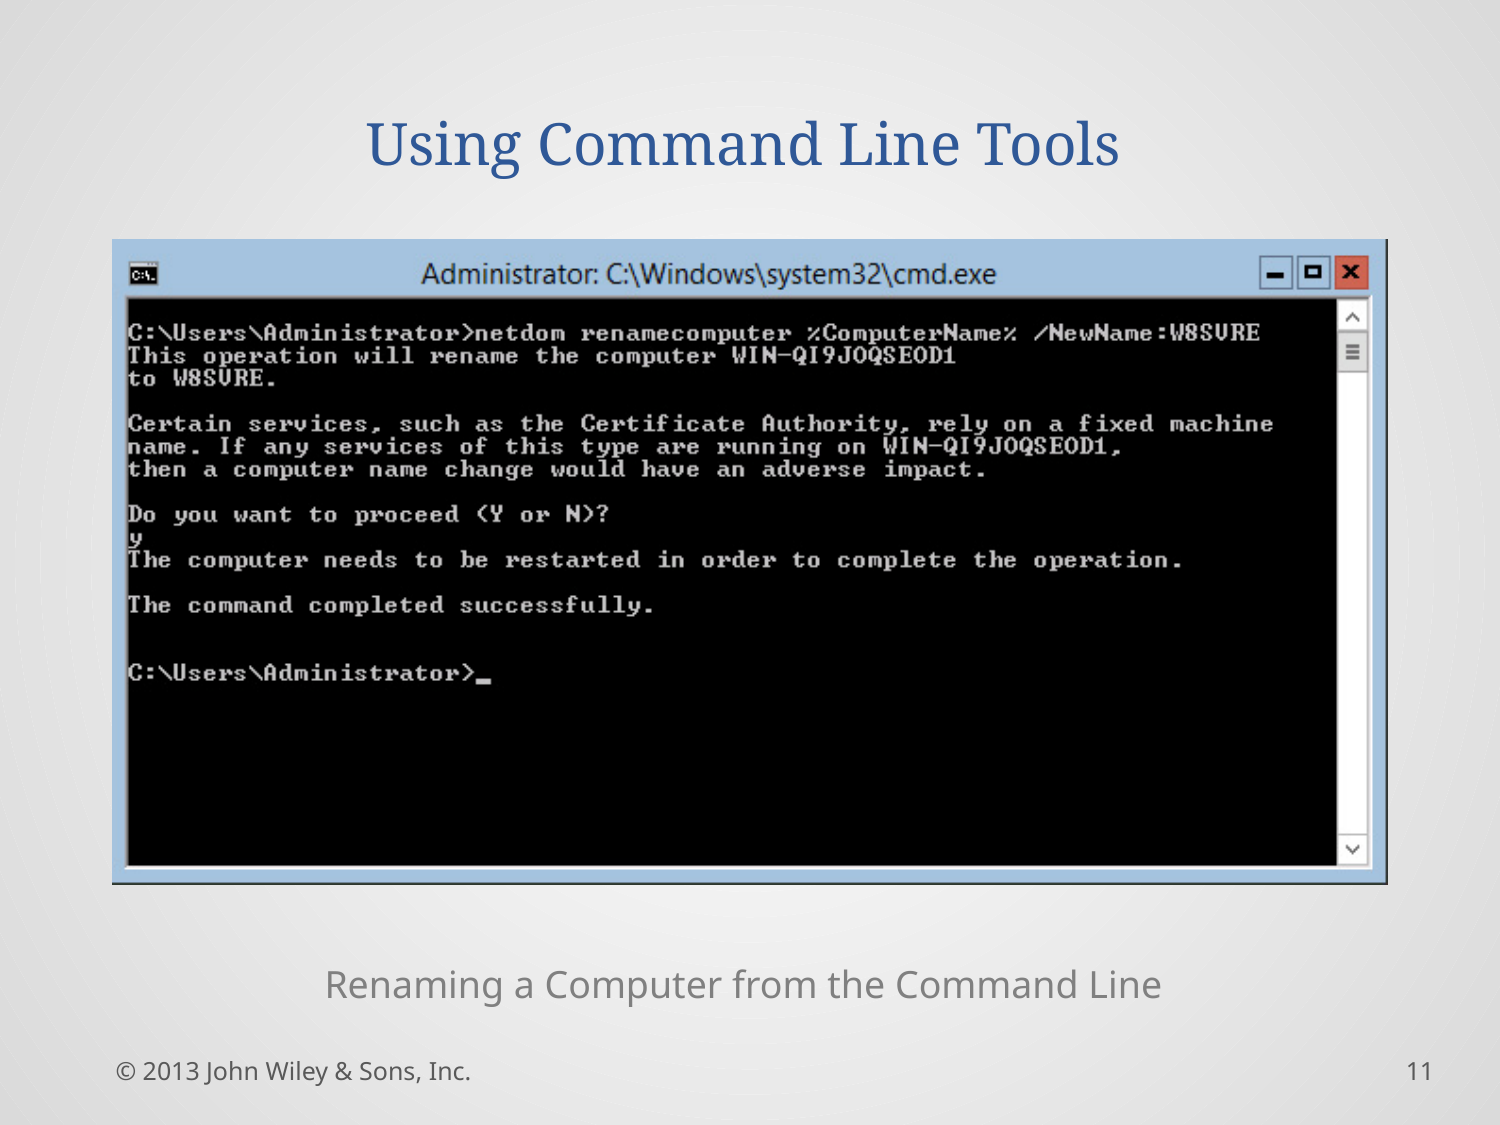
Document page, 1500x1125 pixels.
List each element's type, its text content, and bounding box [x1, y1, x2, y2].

list Renaming a Computer from the Command Line [275, 956, 1213, 1041]
footer © 2013 John Wiley & Sons, Inc. [108, 1042, 576, 1103]
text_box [112, 239, 1388, 948]
title Using Command Line Tools [275, 37, 1213, 185]
slide_number 11 [1401, 1042, 1494, 1103]
